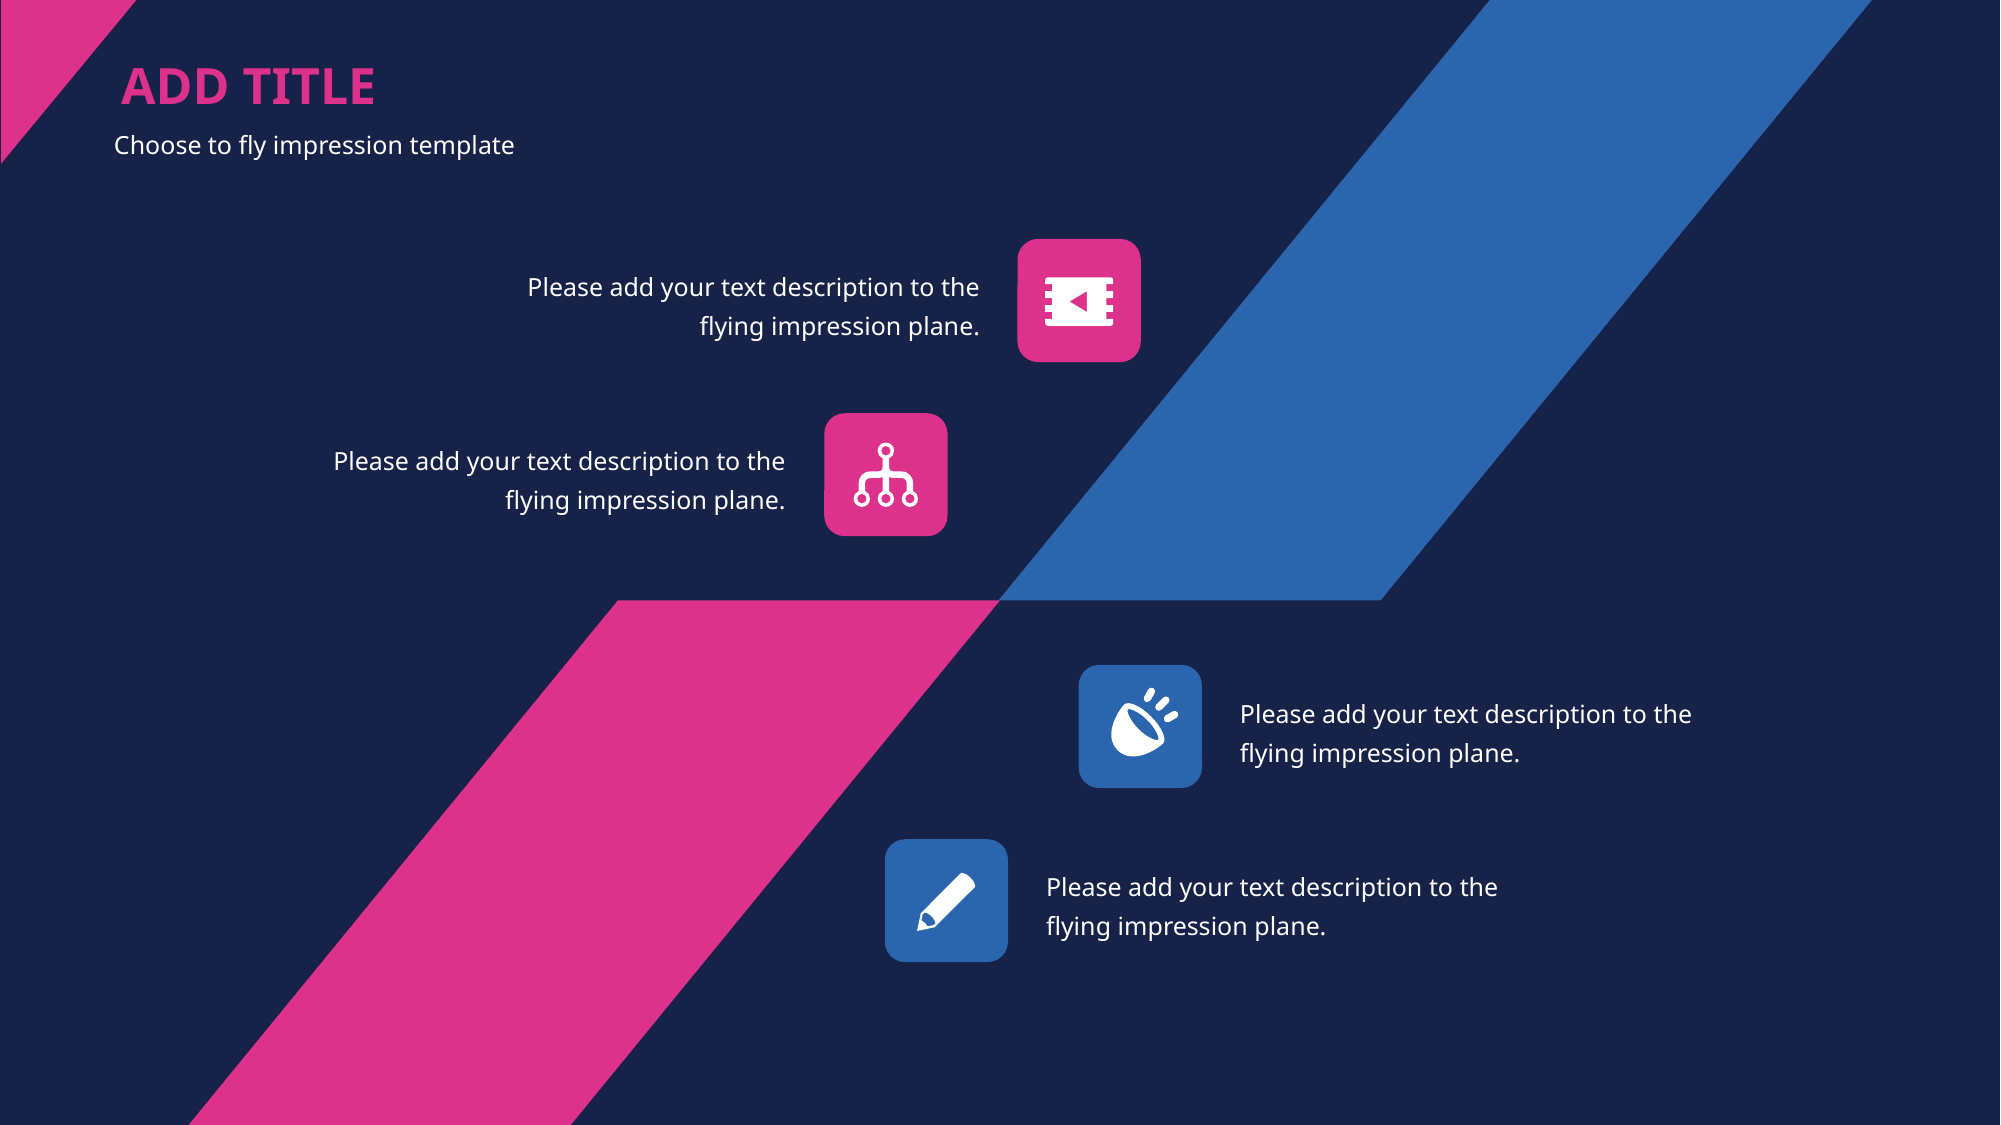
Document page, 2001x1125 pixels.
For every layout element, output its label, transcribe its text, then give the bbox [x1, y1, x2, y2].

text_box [1078, 664, 1771, 789]
text_box Choose to fly impression template [99, 113, 624, 167]
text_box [884, 839, 1577, 963]
text_box [996, 0, 1874, 602]
text_box ADD TITLE [106, 46, 392, 113]
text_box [450, 238, 1141, 363]
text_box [255, 413, 948, 537]
text_box [187, 599, 1001, 1125]
text_box [0, 0, 138, 167]
